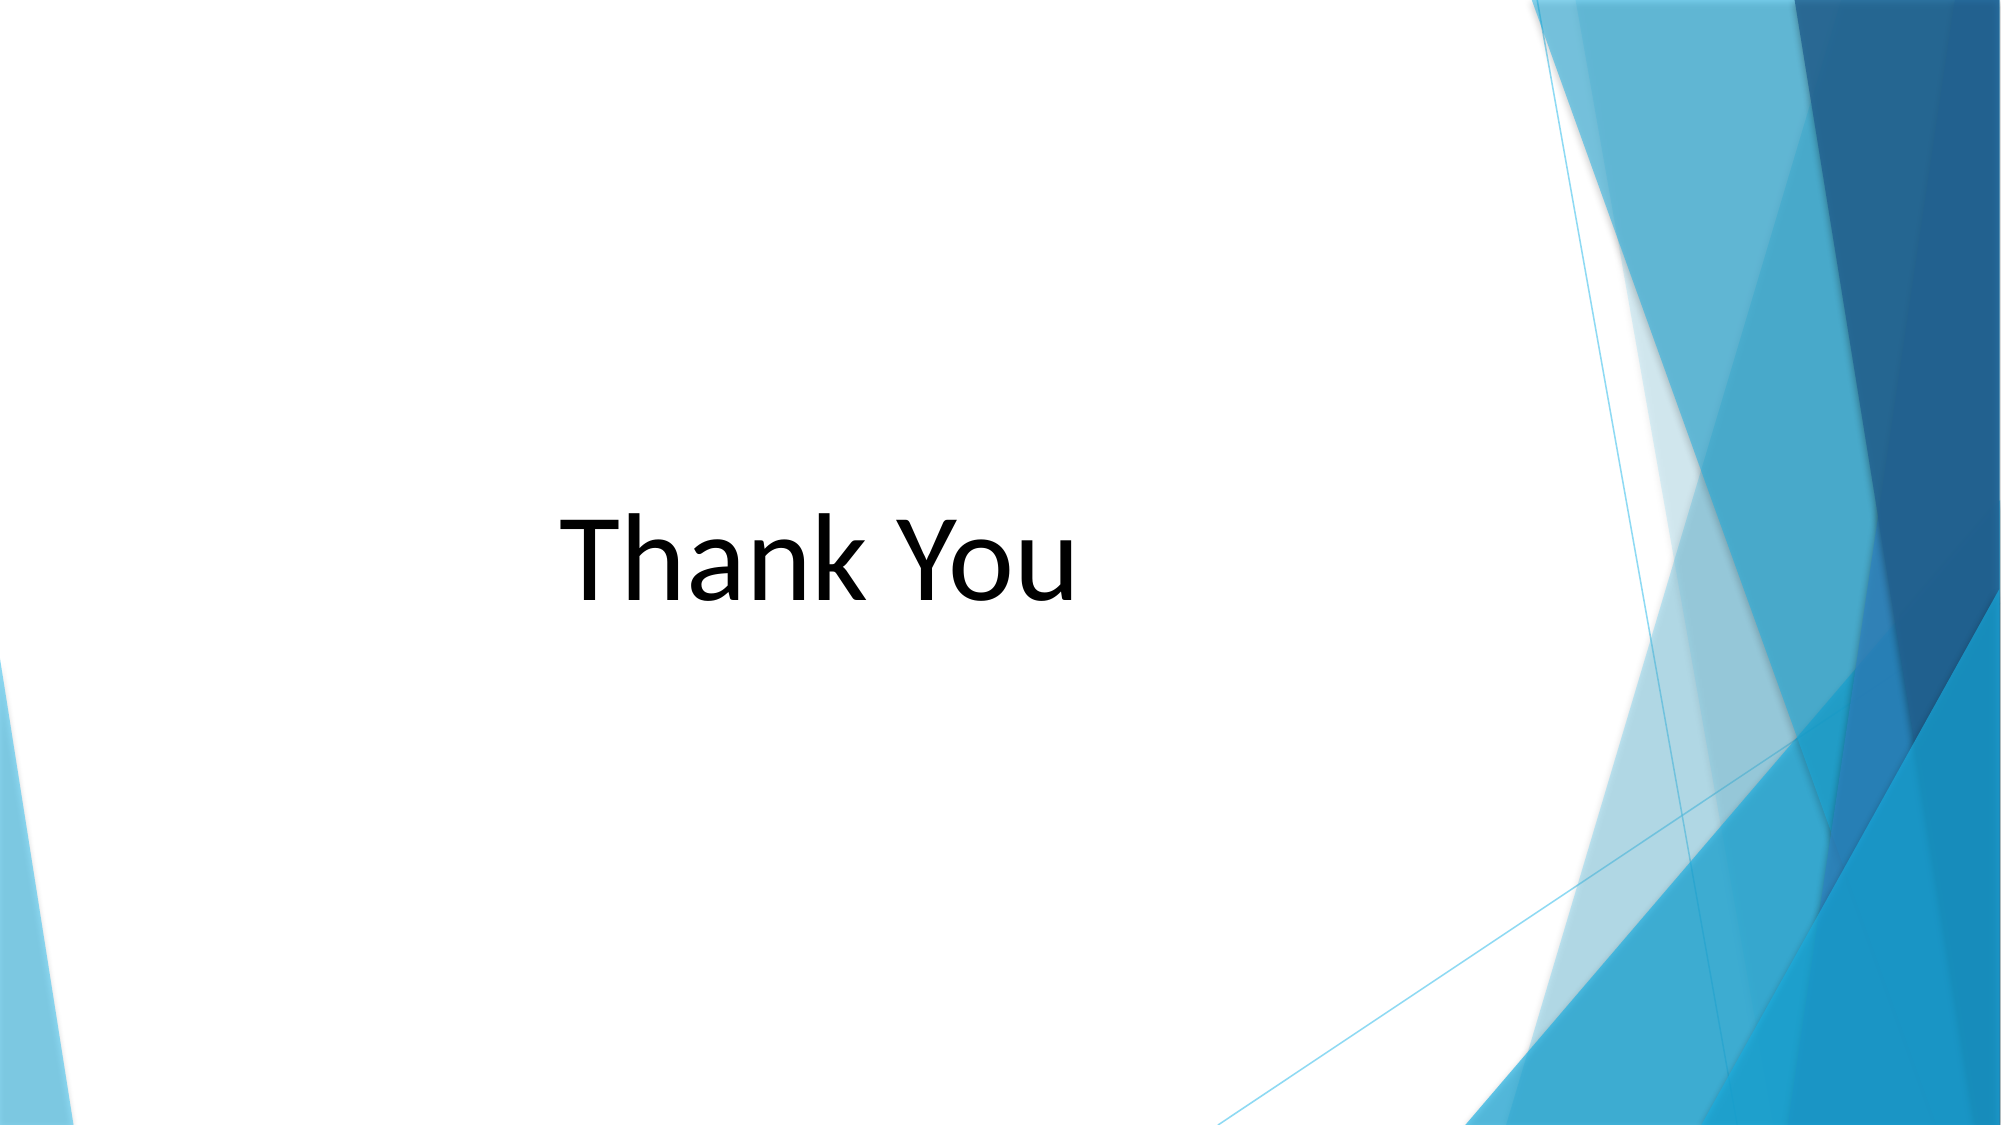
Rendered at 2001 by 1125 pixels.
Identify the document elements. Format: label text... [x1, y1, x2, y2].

text_box Thank You [544, 467, 1102, 633]
